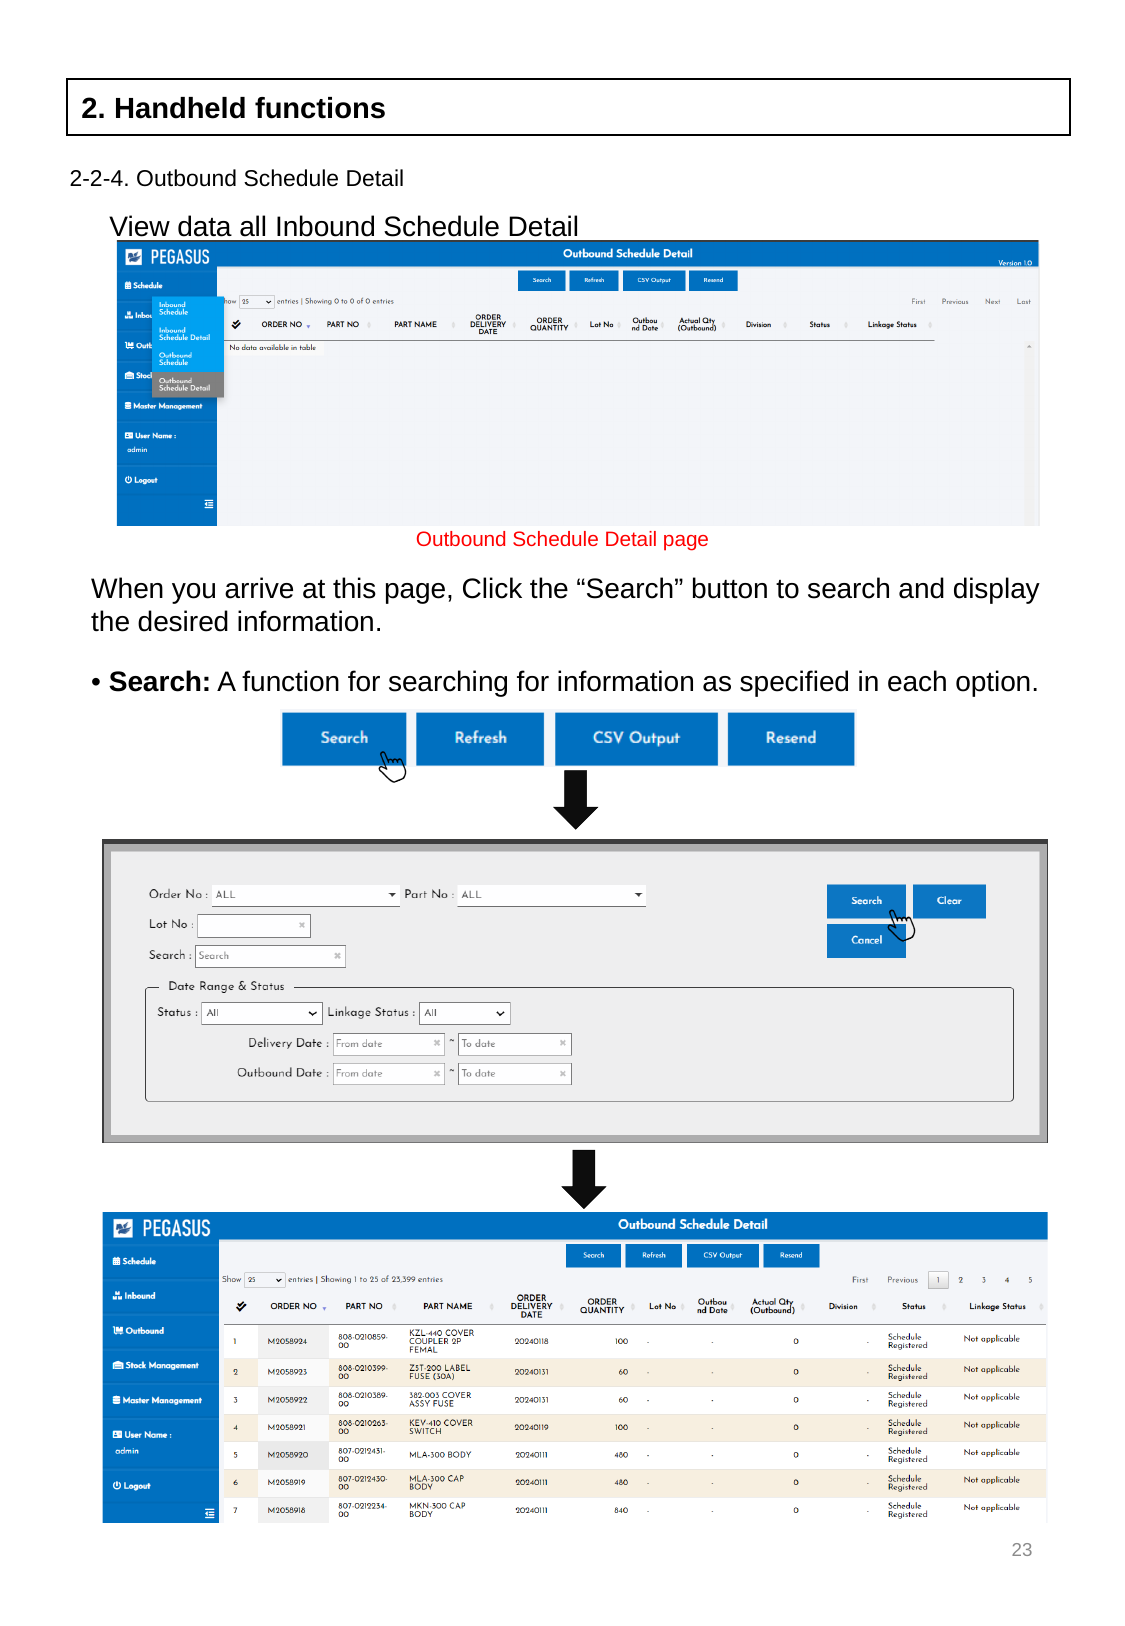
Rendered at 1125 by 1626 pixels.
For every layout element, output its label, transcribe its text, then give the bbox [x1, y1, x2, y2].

text_box Outbound Schedule Detail page [307, 526, 818, 559]
text_box View data all Inbound Schedule Detail [94, 201, 925, 250]
text_box [559, 1149, 609, 1211]
picture [116, 240, 1040, 526]
picture [280, 709, 857, 787]
text_box 2. Handheld functions [66, 78, 1071, 136]
text_box [551, 769, 601, 831]
picture [102, 1212, 1048, 1523]
text_box 2-2-4. Outbound Schedule Detail [54, 156, 744, 199]
slide_number 23 [794, 1523, 1048, 1593]
text_box When you arrive at this page, Click the “Search” button to search and display the desired information. [76, 562, 1080, 655]
text_box • Search: A function for searching for information as specified in each option. [76, 655, 1105, 705]
picture [102, 839, 1048, 1143]
